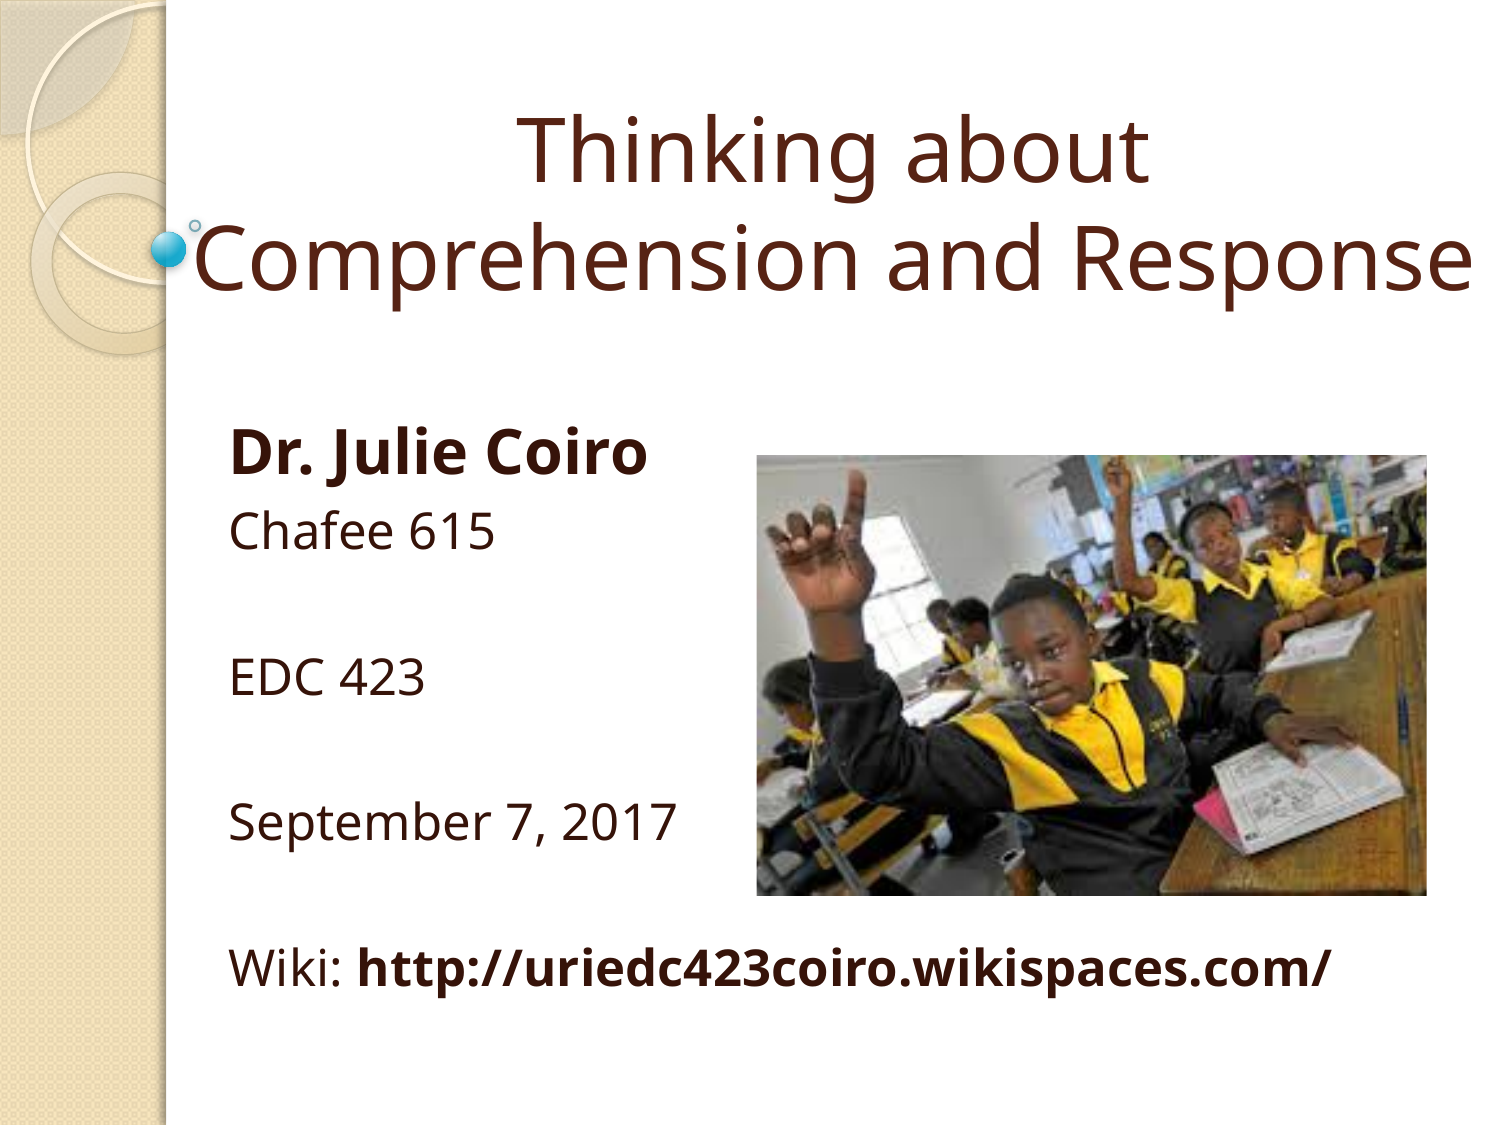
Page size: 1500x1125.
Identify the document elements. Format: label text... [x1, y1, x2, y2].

subtitle Dr. Julie Coiro Chafee 615 EDC 423 September 7, 2017 Wiki: http://uriedc423coiro.wikispaces.com/ [209, 411, 1363, 1016]
picture [756, 454, 1427, 896]
title Thinking about Comprehension and Response [168, 74, 1500, 316]
